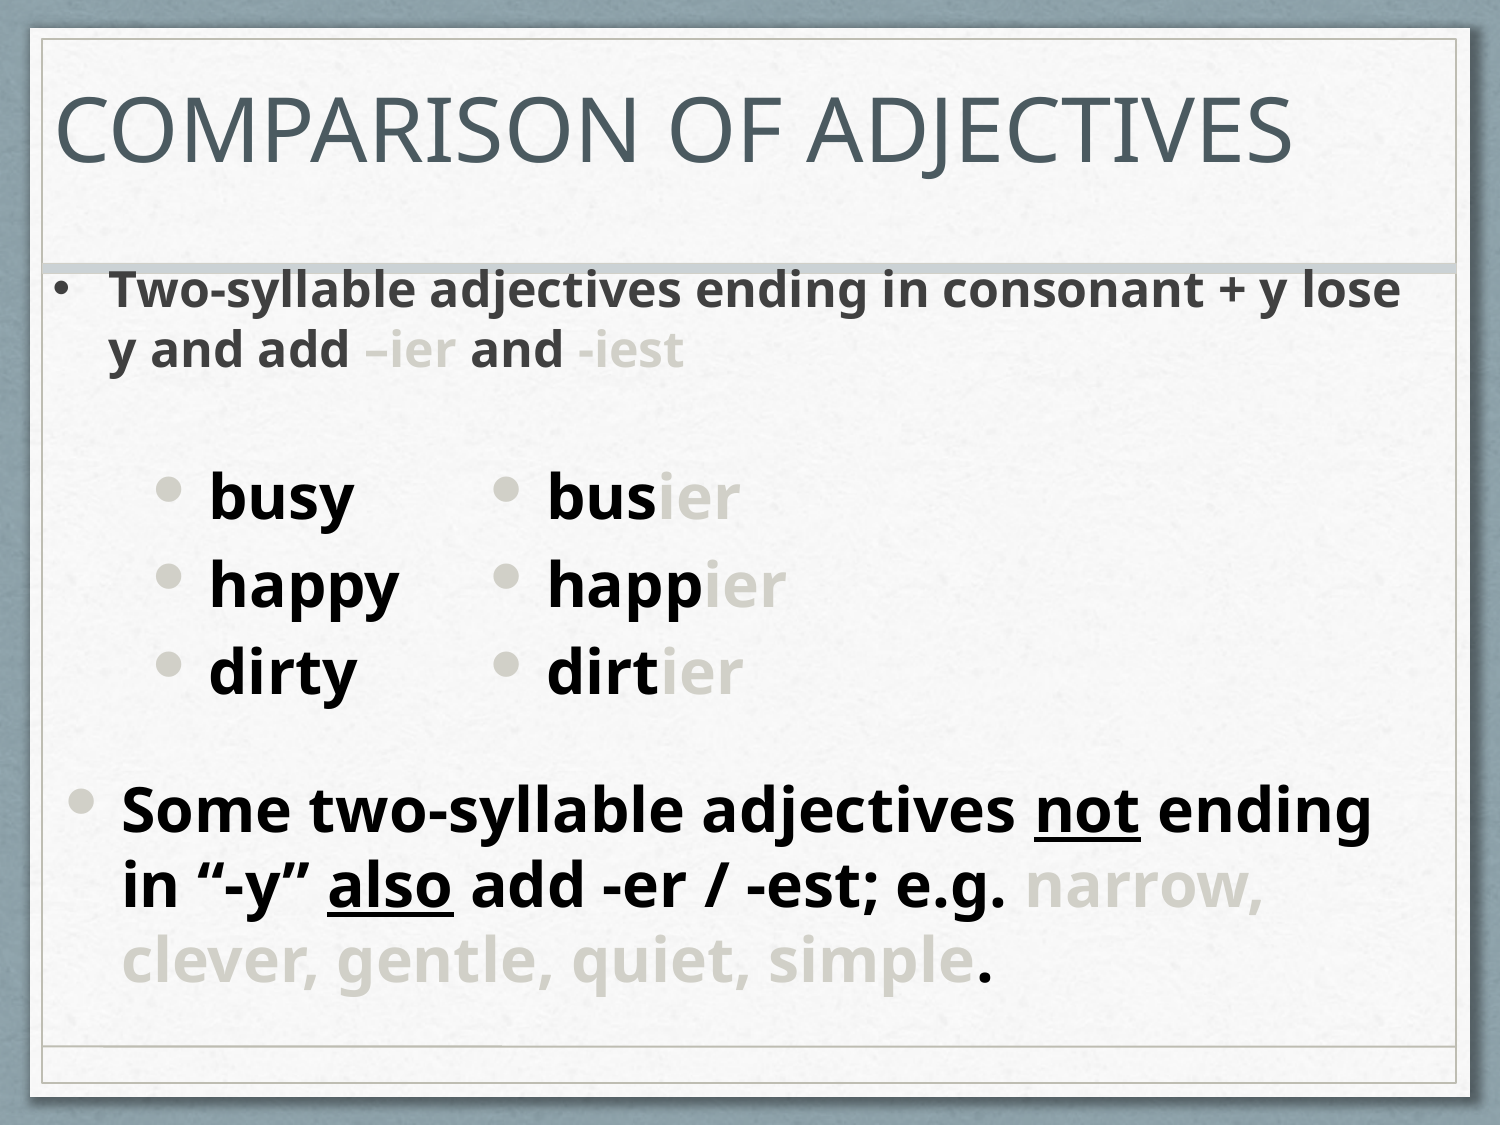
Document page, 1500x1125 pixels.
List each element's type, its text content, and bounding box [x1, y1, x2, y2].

title COMPARISON OF ADJECTIVES [37, 20, 1313, 233]
picture [43, 274, 1455, 1045]
picture [43, 1048, 1455, 1082]
text_box busier happier dirtier [474, 449, 1350, 738]
text_box Some two-syllable adjectives not ending in “-y” also add -er / -est; e.g. narrow, clever, gentle, quiet, simple. [49, 762, 1400, 1050]
picture [30, 28, 1470, 1097]
text_box busy happy dirty [137, 449, 488, 750]
picture [43, 40, 1455, 262]
list Two-syllable adjectives ending in consonant + y lose y and add –ier and -iest [37, 249, 1425, 418]
